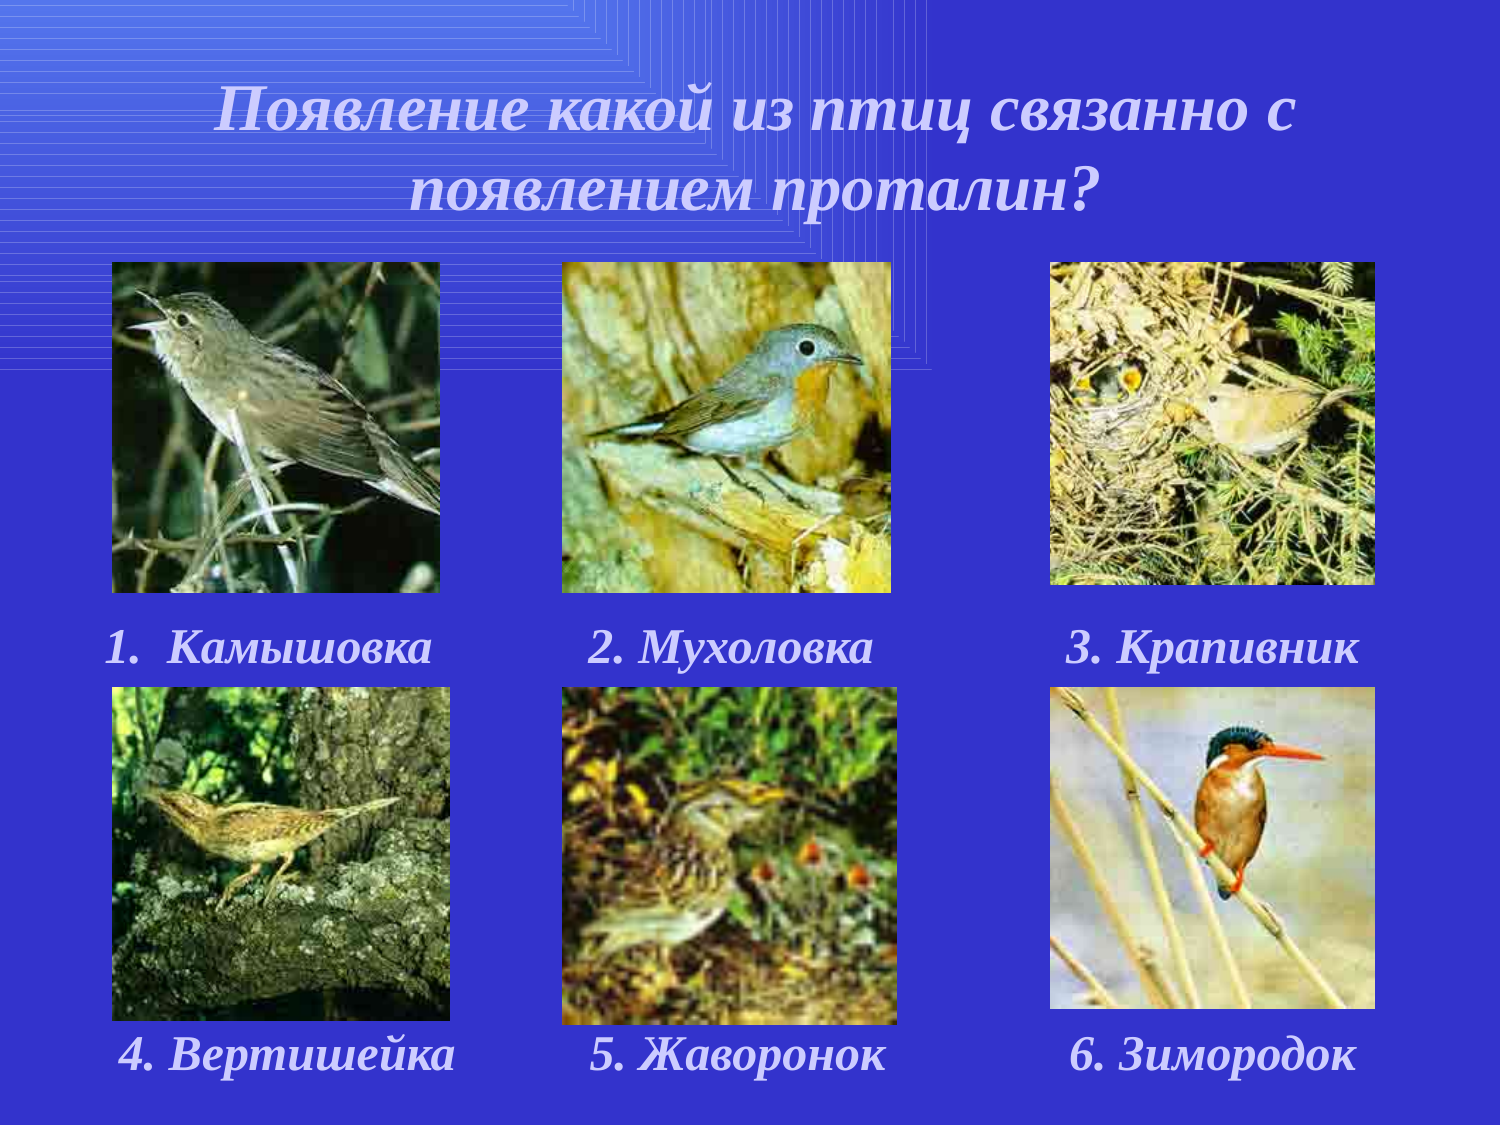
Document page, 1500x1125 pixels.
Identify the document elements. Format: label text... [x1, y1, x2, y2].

picture [562, 262, 891, 593]
picture [112, 687, 451, 1021]
picture [562, 687, 897, 1026]
text_box 6. Зимородок [1024, 1012, 1400, 1088]
picture [1049, 687, 1376, 1009]
text_box 4. Вертишейка [99, 1012, 475, 1088]
text_box 2. Мухоловка [549, 599, 913, 688]
text_box Появление какой из птиц связанно с появлением проталин? [74, 0, 1438, 288]
picture [112, 262, 440, 593]
picture [1049, 262, 1376, 586]
text_box 3. Крапивник [1024, 599, 1400, 688]
text_box 1. Камышовка [87, 599, 450, 688]
text_box 5. Жаворонок [549, 1012, 925, 1088]
